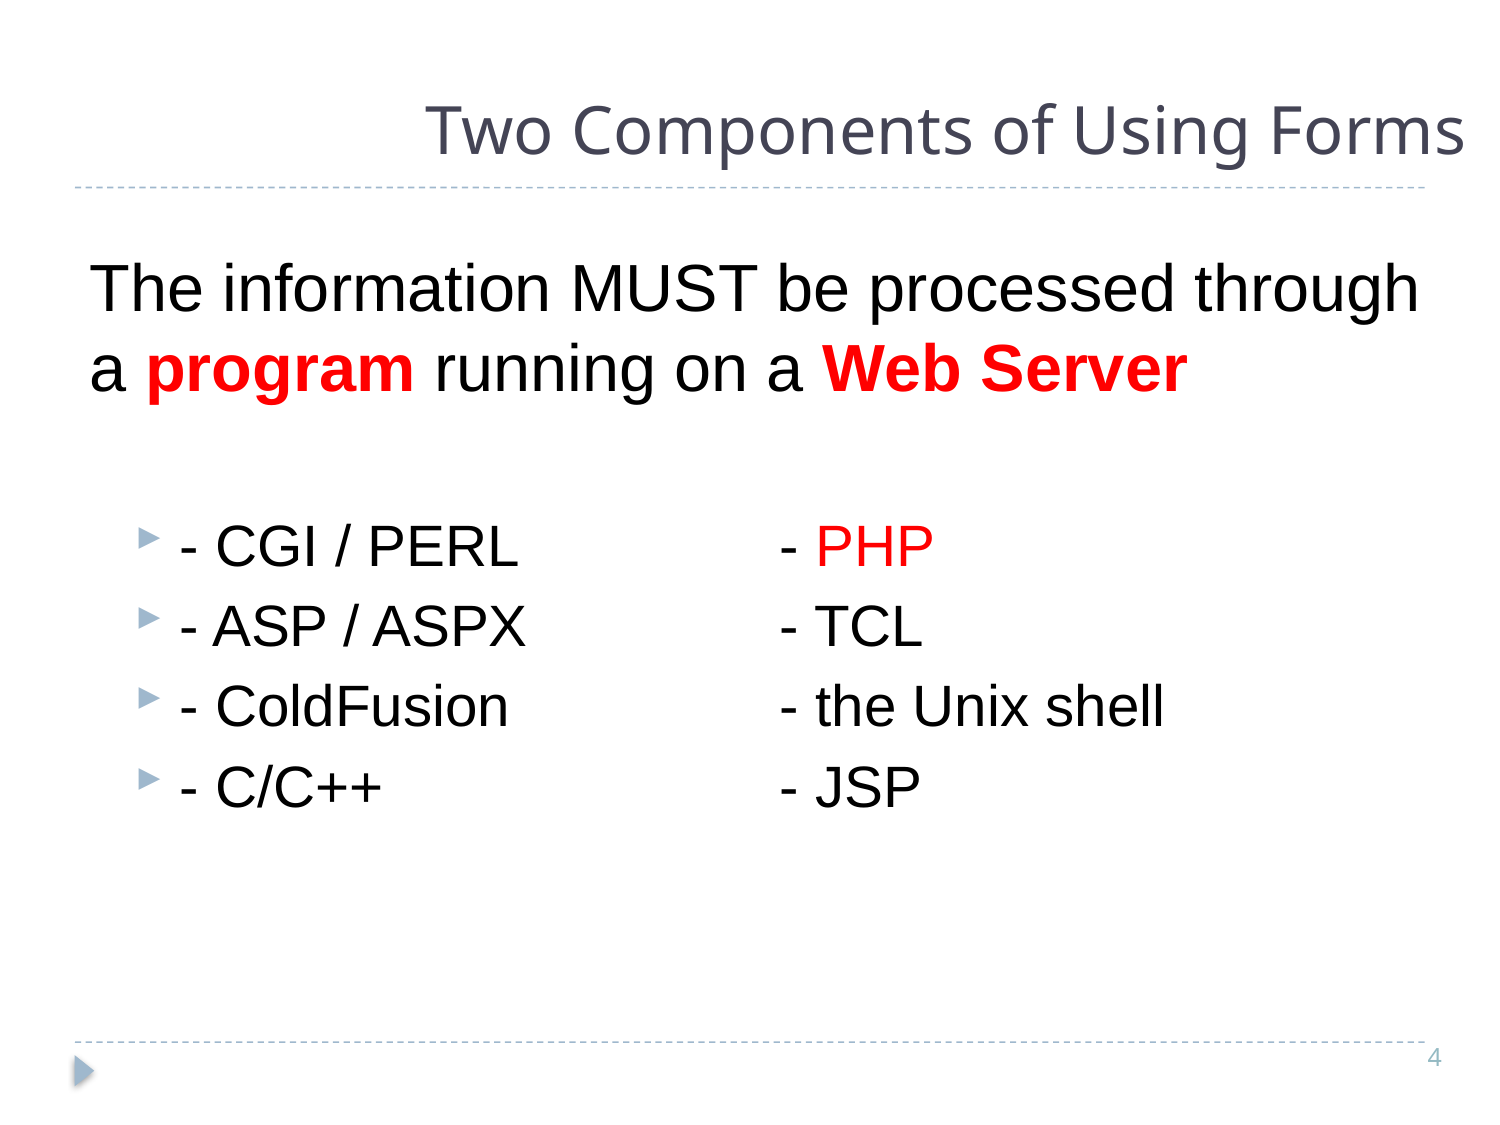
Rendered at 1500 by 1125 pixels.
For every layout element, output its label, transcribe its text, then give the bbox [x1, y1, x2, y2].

title Two Components of Using Forms [0, 31, 1482, 175]
list The information MUST be processed through a program running on a Web Server - CGI / PERL - PHP - ASP / ASPX - TCL - ColdFusion - the Unix shell - C/C++ - JSP [75, 237, 1450, 925]
slide_number 4 [1413, 1034, 1488, 1113]
